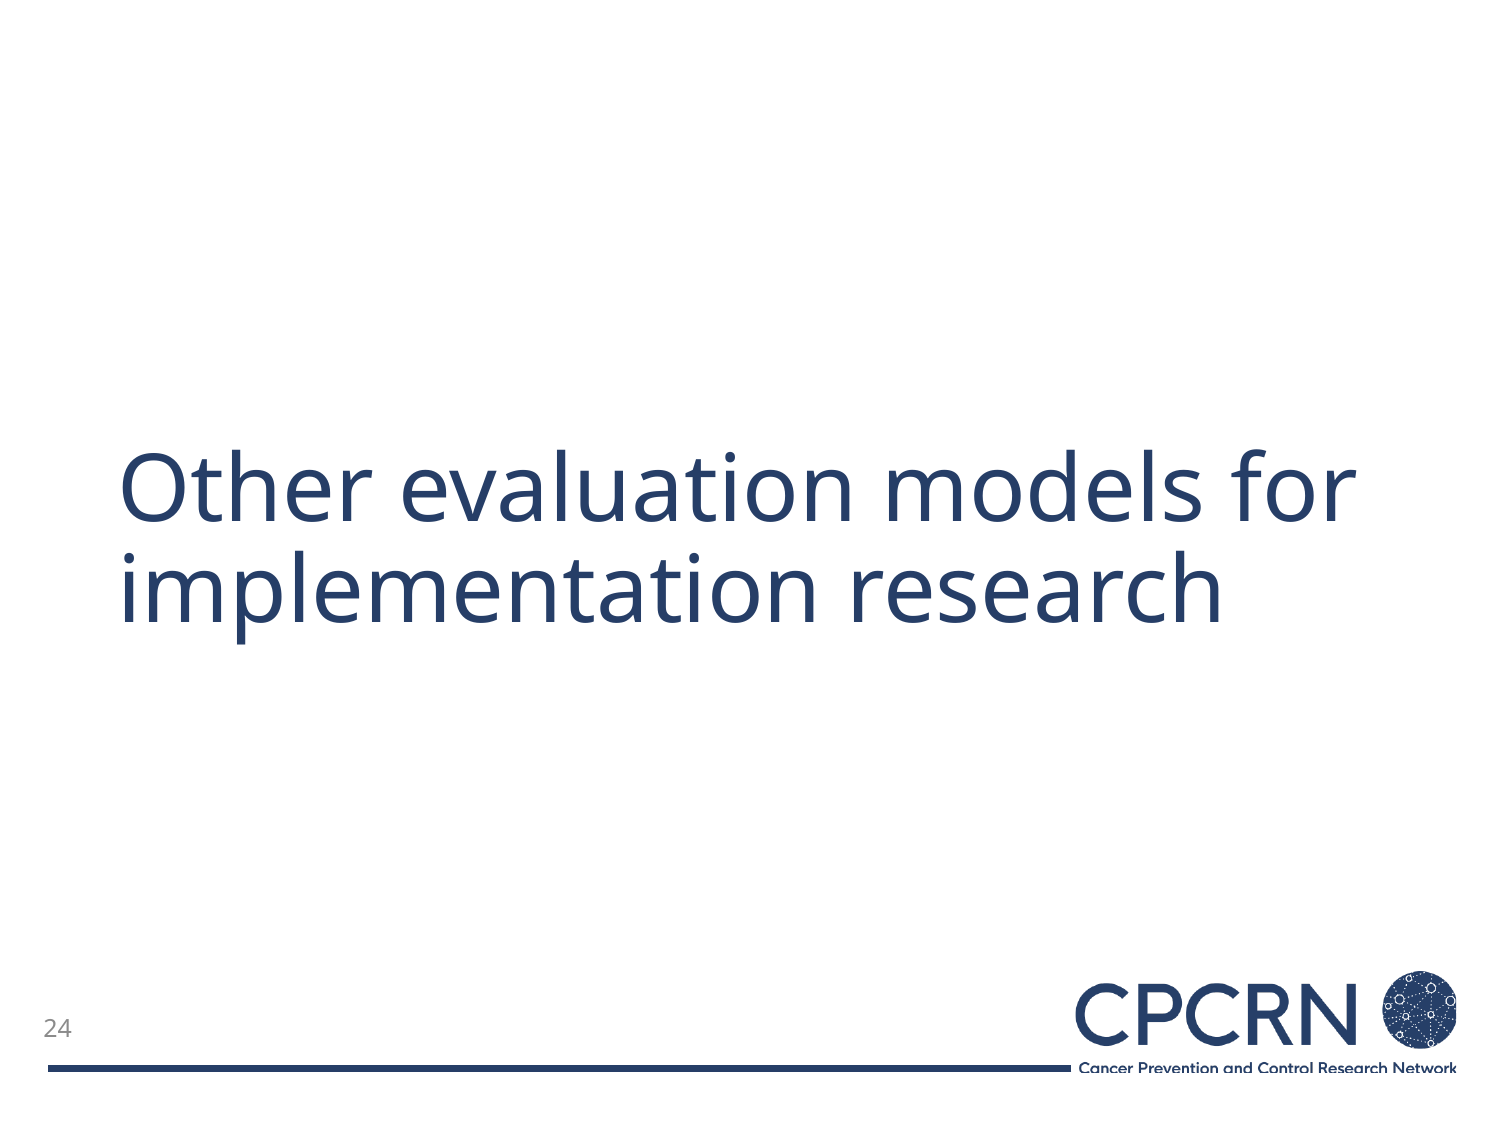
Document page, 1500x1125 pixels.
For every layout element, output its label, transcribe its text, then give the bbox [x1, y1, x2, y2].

slide_number 24 [28, 999, 379, 1060]
title Other evaluation models for implementation research [102, 182, 1397, 651]
